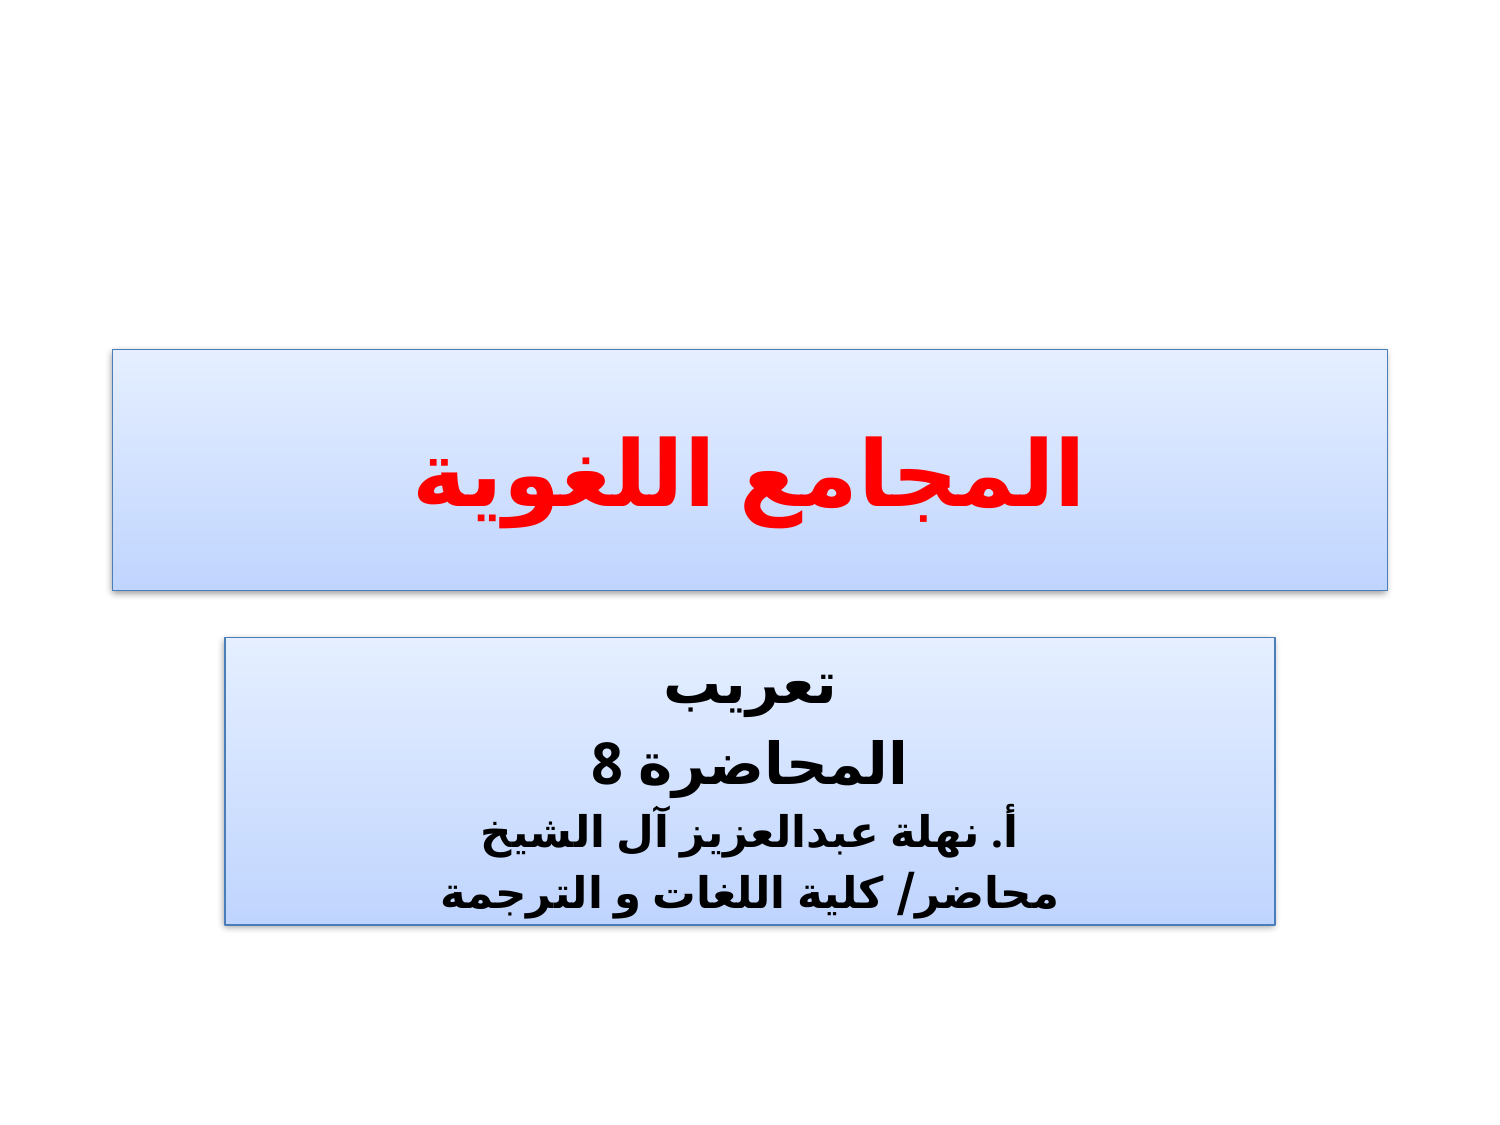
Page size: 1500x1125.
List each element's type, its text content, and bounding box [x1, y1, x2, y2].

subtitle تعريب المحاضرة 8 أ. نهلة عبدالعزيز آل الشيخ محاضر/ كلية اللغات و الترجمة [224, 637, 1276, 926]
title المجامع اللغوية [112, 349, 1388, 591]
